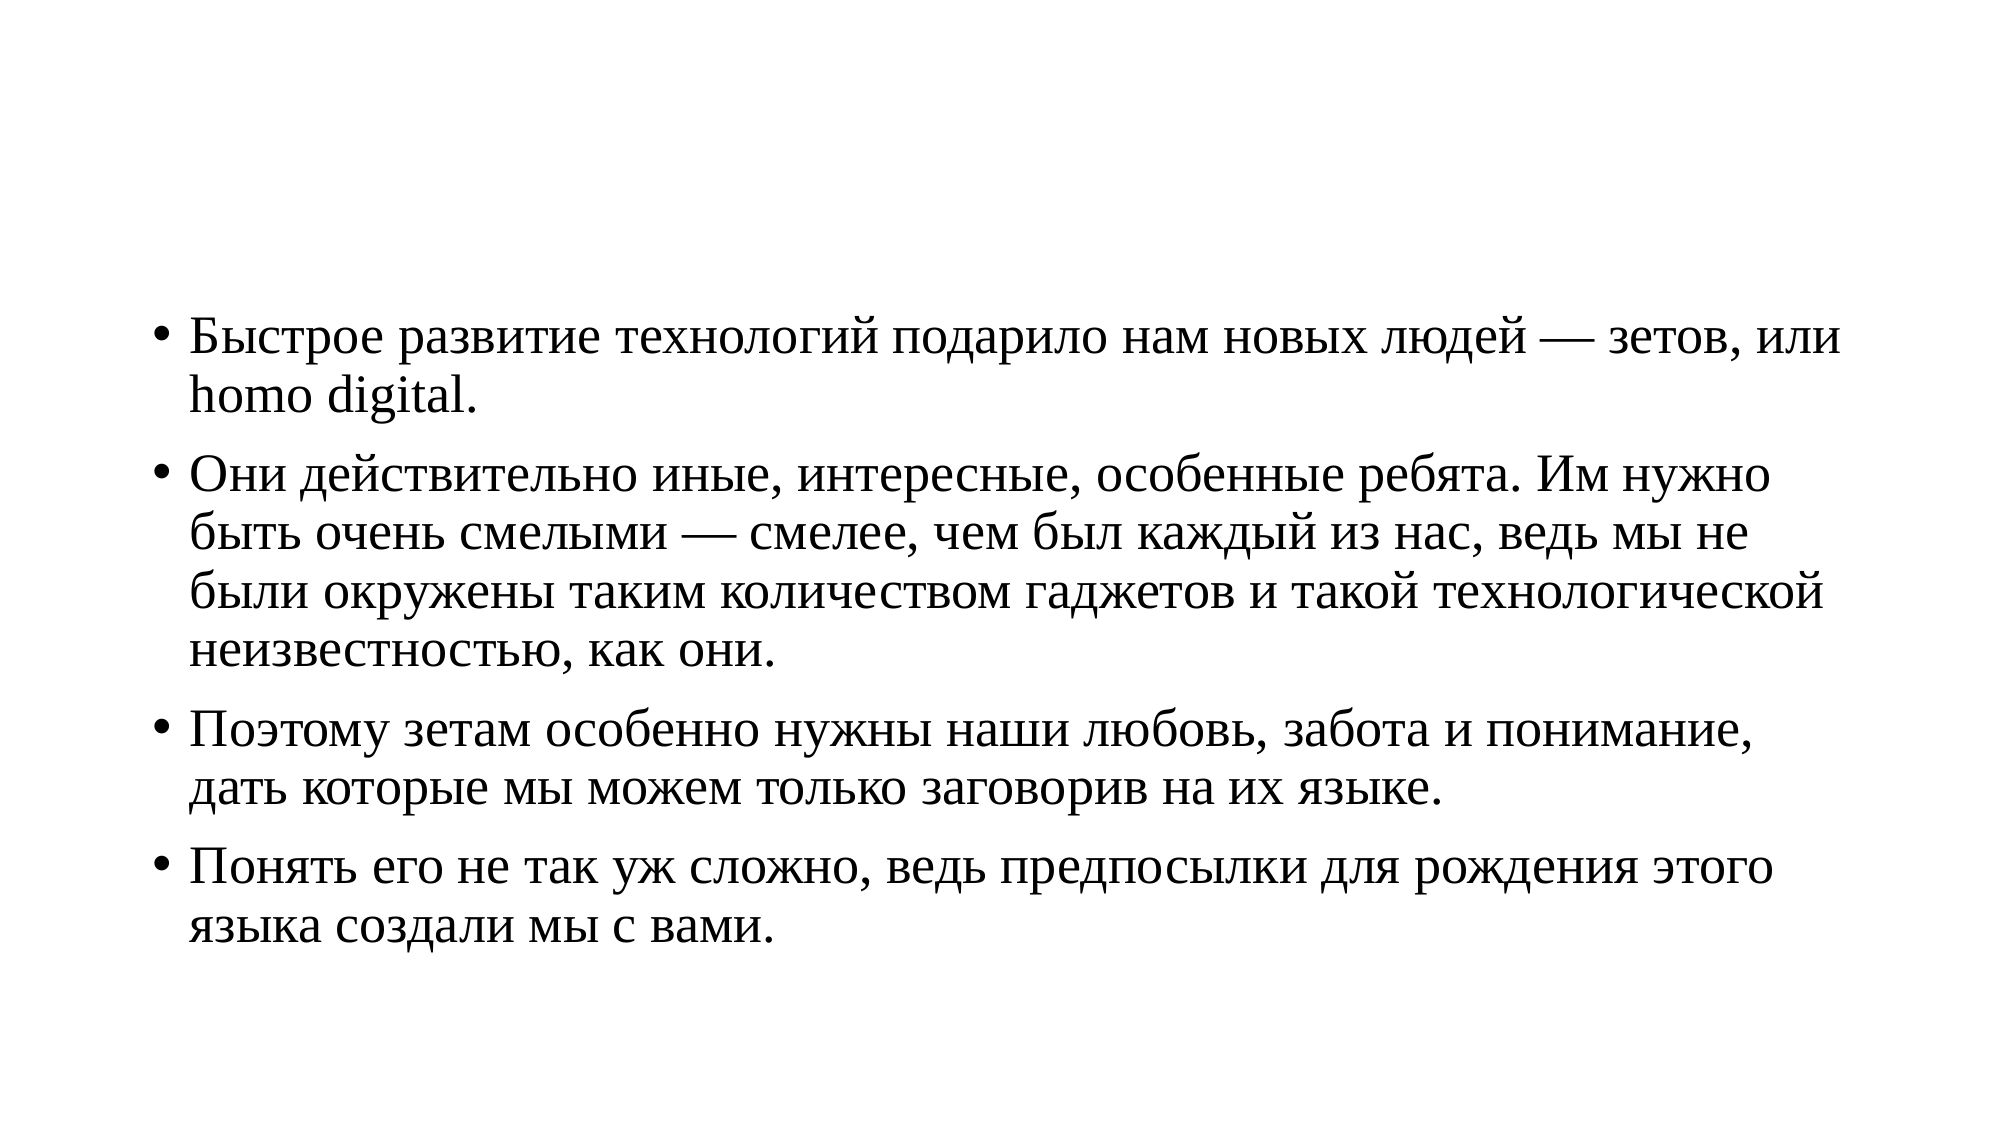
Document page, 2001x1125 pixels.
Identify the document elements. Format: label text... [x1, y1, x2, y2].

list Быстрое развитие технологий подарило нам новых людей — зетов, или homo digital. Они действительно иные, интересные, особенные ребята. Им нужно быть очень смелыми — смелее, чем был каждый из нас, ведь мы не были окружены таким количеством гаджетов и такой технологической неизвестностью, как они. Поэтому зетам особенно нужны наши любовь, забота и понимание, дать которые мы можем только заговорив на их языке. Понять его не так уж сложно, ведь предпосылки для рождения этого языка создали мы с вами. [137, 299, 1863, 1014]
